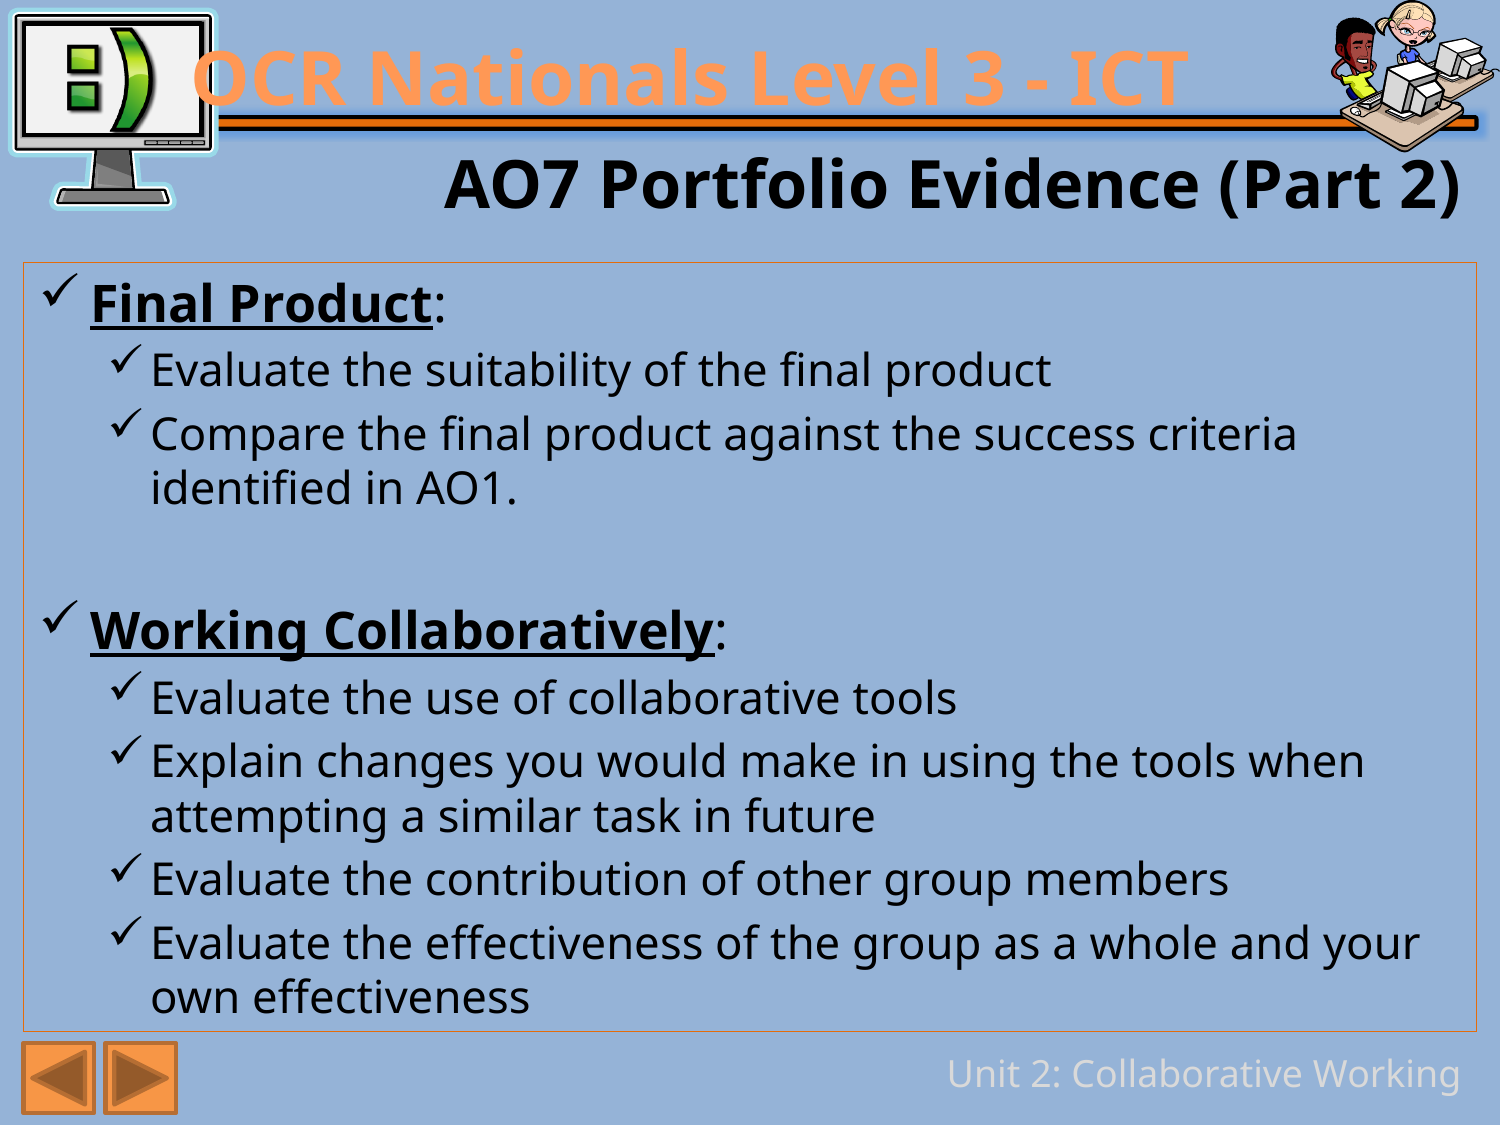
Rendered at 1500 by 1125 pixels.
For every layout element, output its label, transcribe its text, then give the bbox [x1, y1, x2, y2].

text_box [1321, 0, 1500, 153]
title AO7 Portfolio Evidence (Part 2) [187, 117, 1477, 247]
picture [48, 21, 172, 139]
list Final Product: Evaluate the suitability of the final product Compare the final product against the success criteria identified in AO1. Working Collaboratively: Evaluate the use of collaborative tools Explain changes you would make in using the tools when attempting a similar task in future Evaluate the contribution of other group members Evaluate the effectiveness of the group as a whole and your own effectiveness [23, 262, 1477, 1032]
